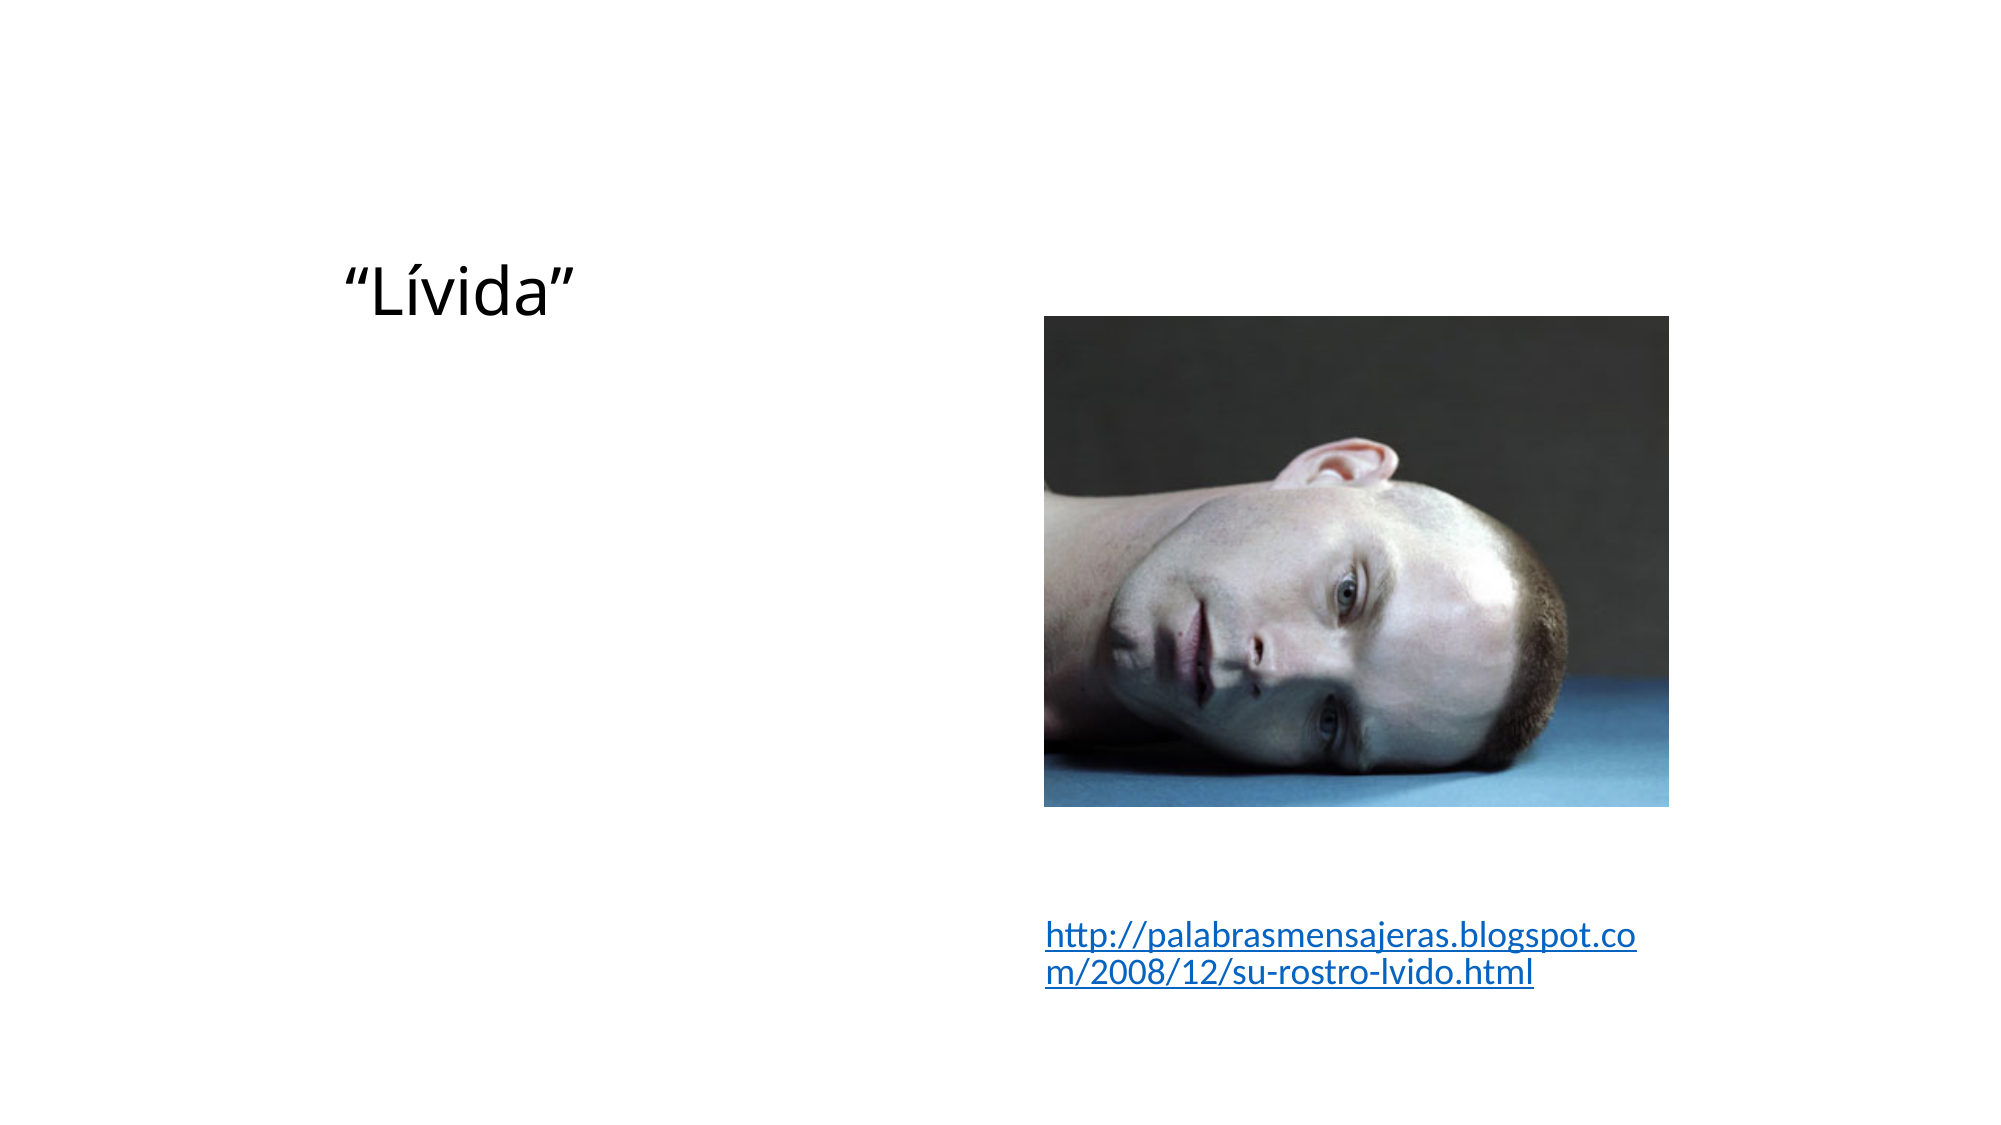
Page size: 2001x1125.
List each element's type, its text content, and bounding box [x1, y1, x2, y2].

text_box http://palabrasmensajeras.blogspot.com/2008/12/su-rostro-lvido.html [1030, 902, 1669, 962]
title “Lívida” [137, 75, 783, 338]
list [1044, 316, 1669, 807]
